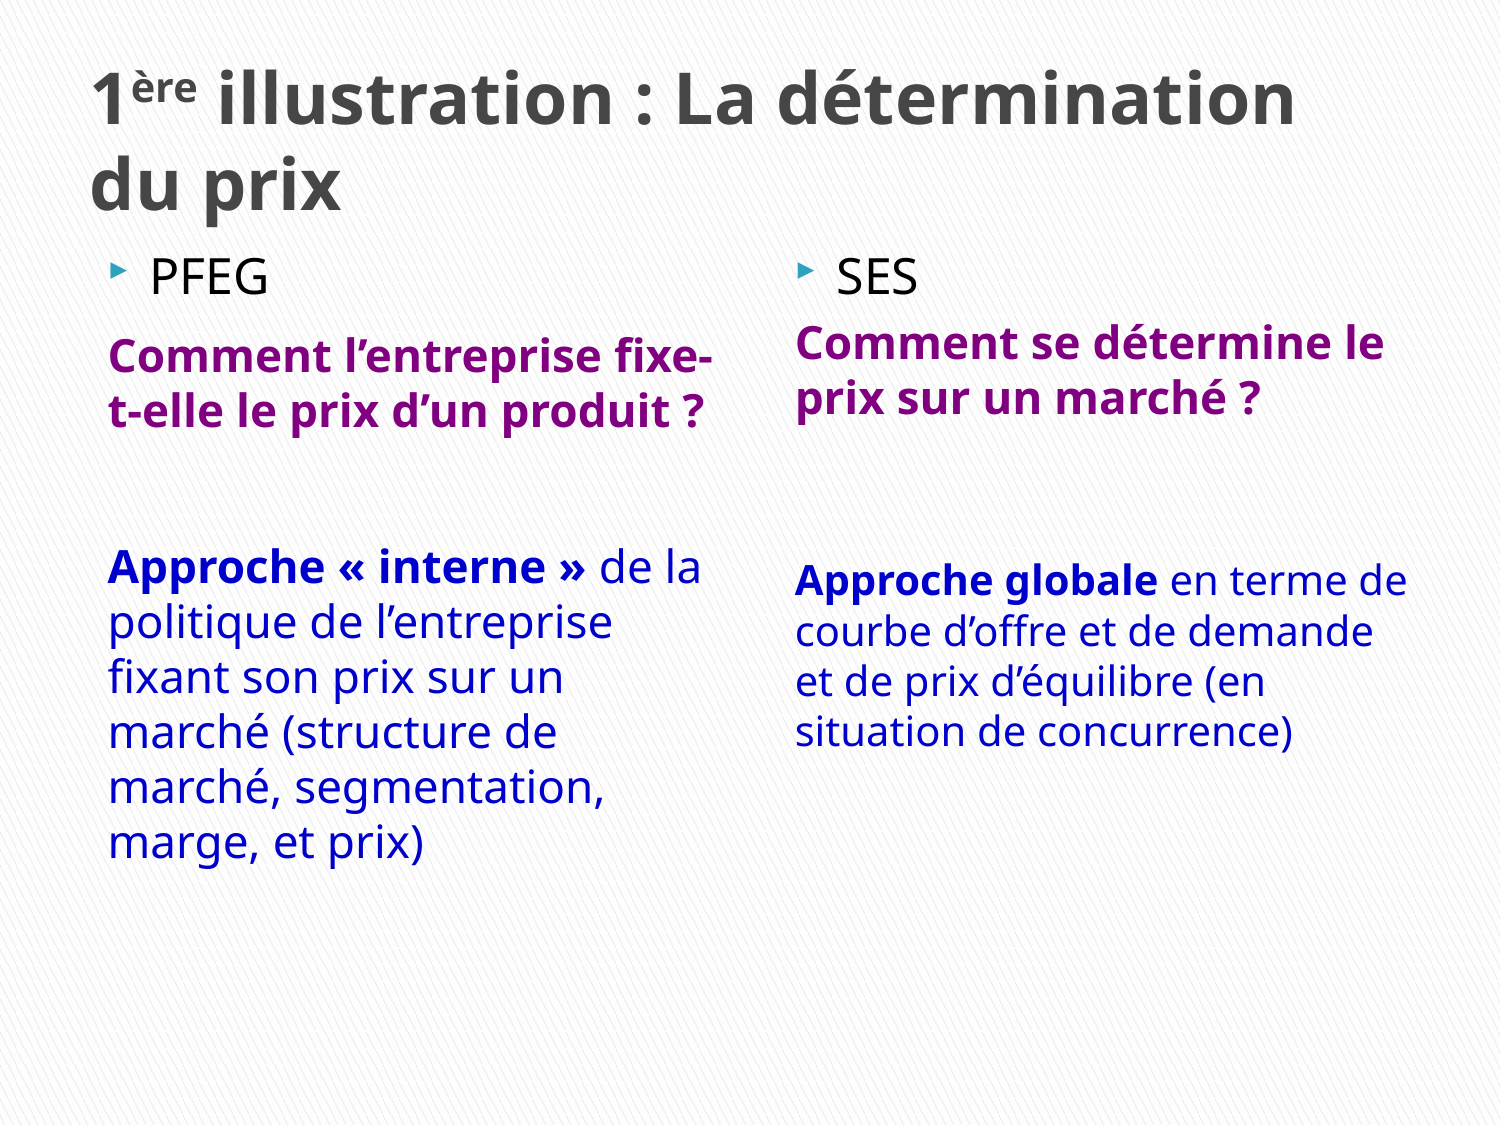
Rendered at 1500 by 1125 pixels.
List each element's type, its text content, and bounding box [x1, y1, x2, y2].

title 1ère illustration : La détermination du prix [75, 44, 1425, 233]
list SES Comment se détermine le prix sur un marché ? Approche globale en terme de courbe d’offre et de demande et de prix d’équilibre (en situation de concurrence) [761, 236, 1425, 884]
list PFEG Comment l’entreprise fixe-t-elle le prix d’un produit ? Approche « interne » de la politique de l’entreprise fixant son prix sur un marché (structure de marché, segmentation, marge, et prix) [75, 236, 738, 884]
